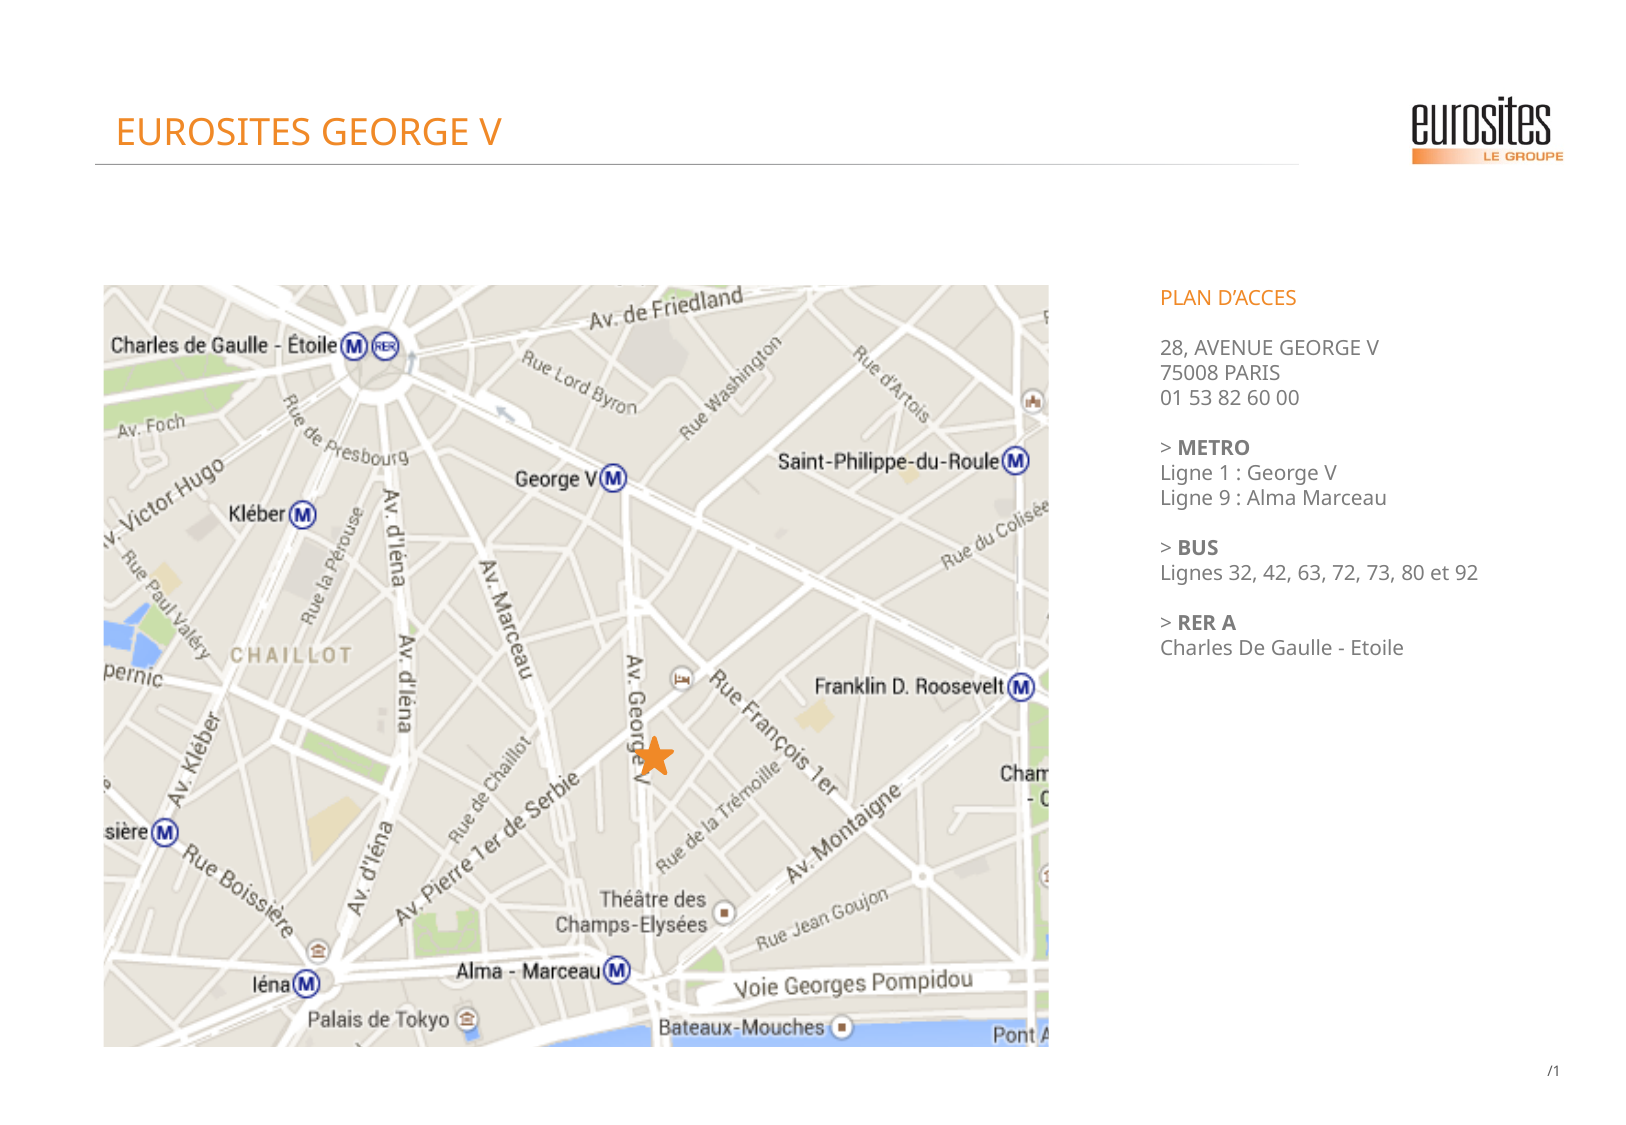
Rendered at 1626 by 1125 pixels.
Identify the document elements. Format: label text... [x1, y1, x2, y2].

picture [95, 161, 1299, 168]
picture [1409, 87, 1565, 167]
picture [103, 285, 1049, 1048]
text_box EUROSITES GEORGE V [101, 100, 1283, 161]
text_box PLAN D’ACCES 28, AVENUE GEORGE V 75008 PARIS 01 53 82 60 00 > METRO Ligne 1 : George V Ligne 9 : Alma Marceau > BUS Lignes 32, 42, 63, 72, 73, 80 et 92 > RER A Charles De Gaulle - Etoile [1144, 277, 1604, 693]
